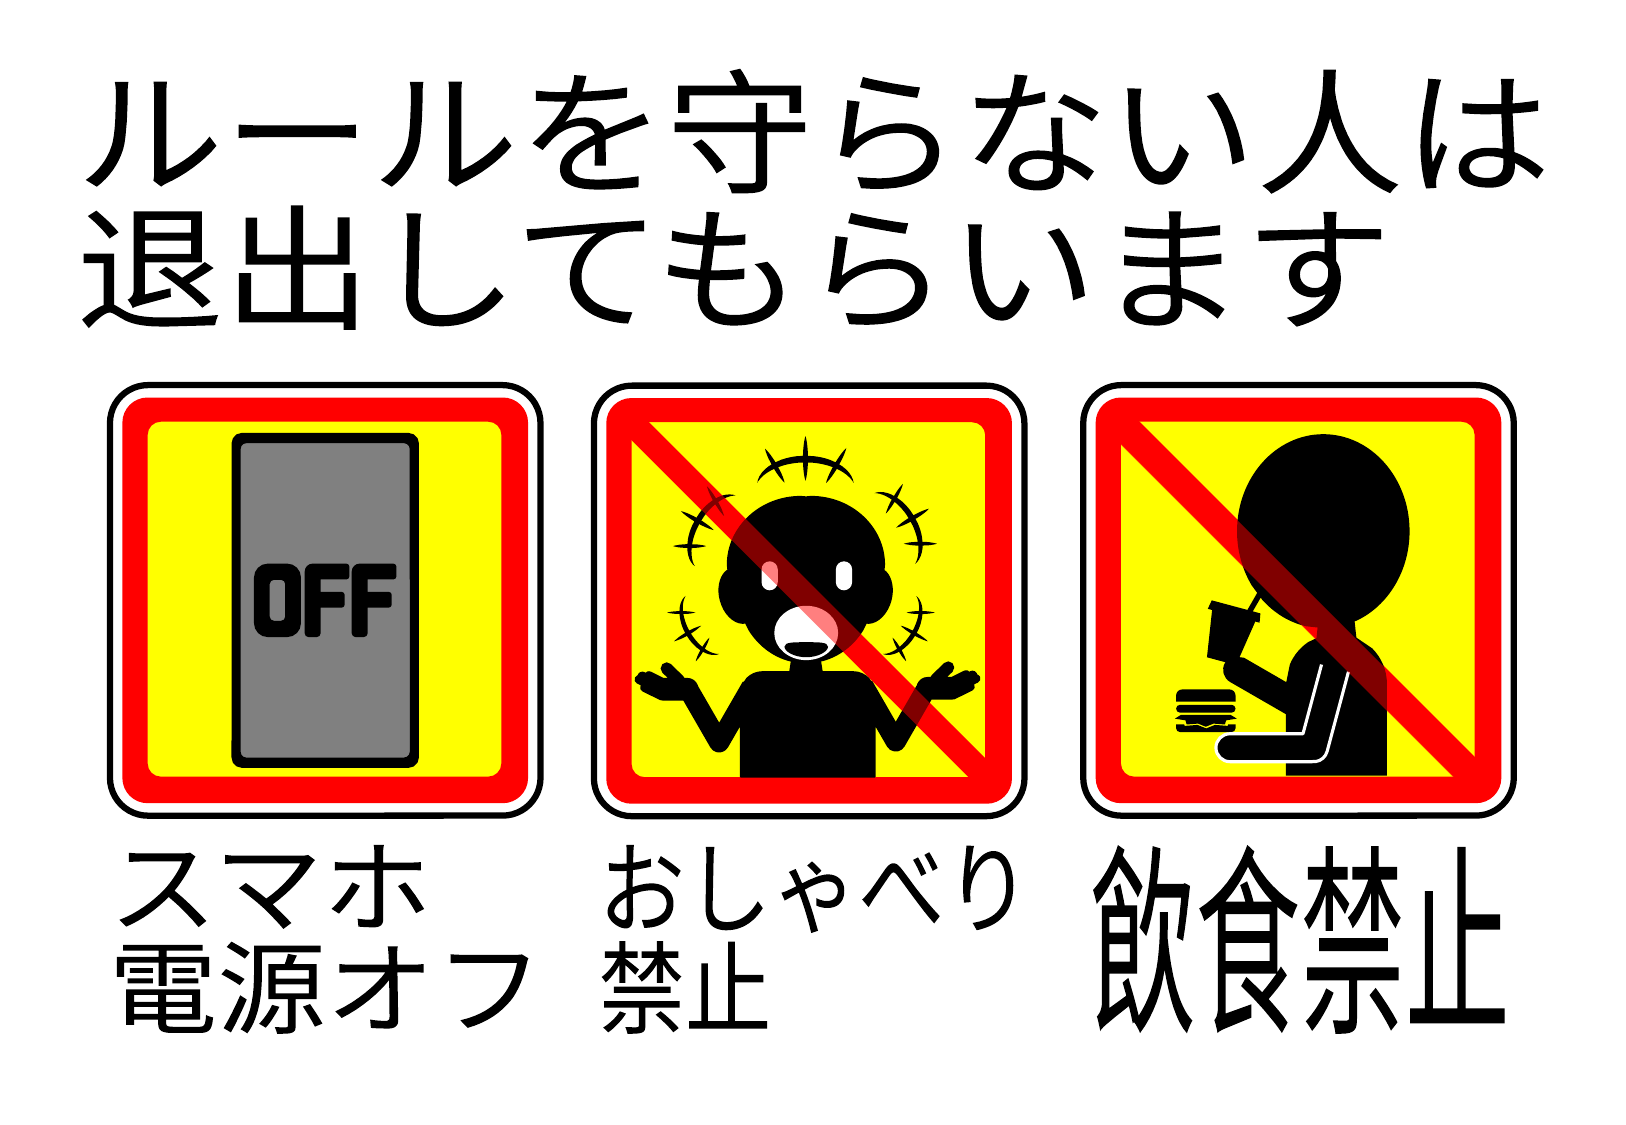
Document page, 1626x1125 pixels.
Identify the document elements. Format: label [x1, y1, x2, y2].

text_box [1082, 384, 1515, 816]
text_box [593, 385, 1025, 817]
text_box [109, 384, 541, 816]
